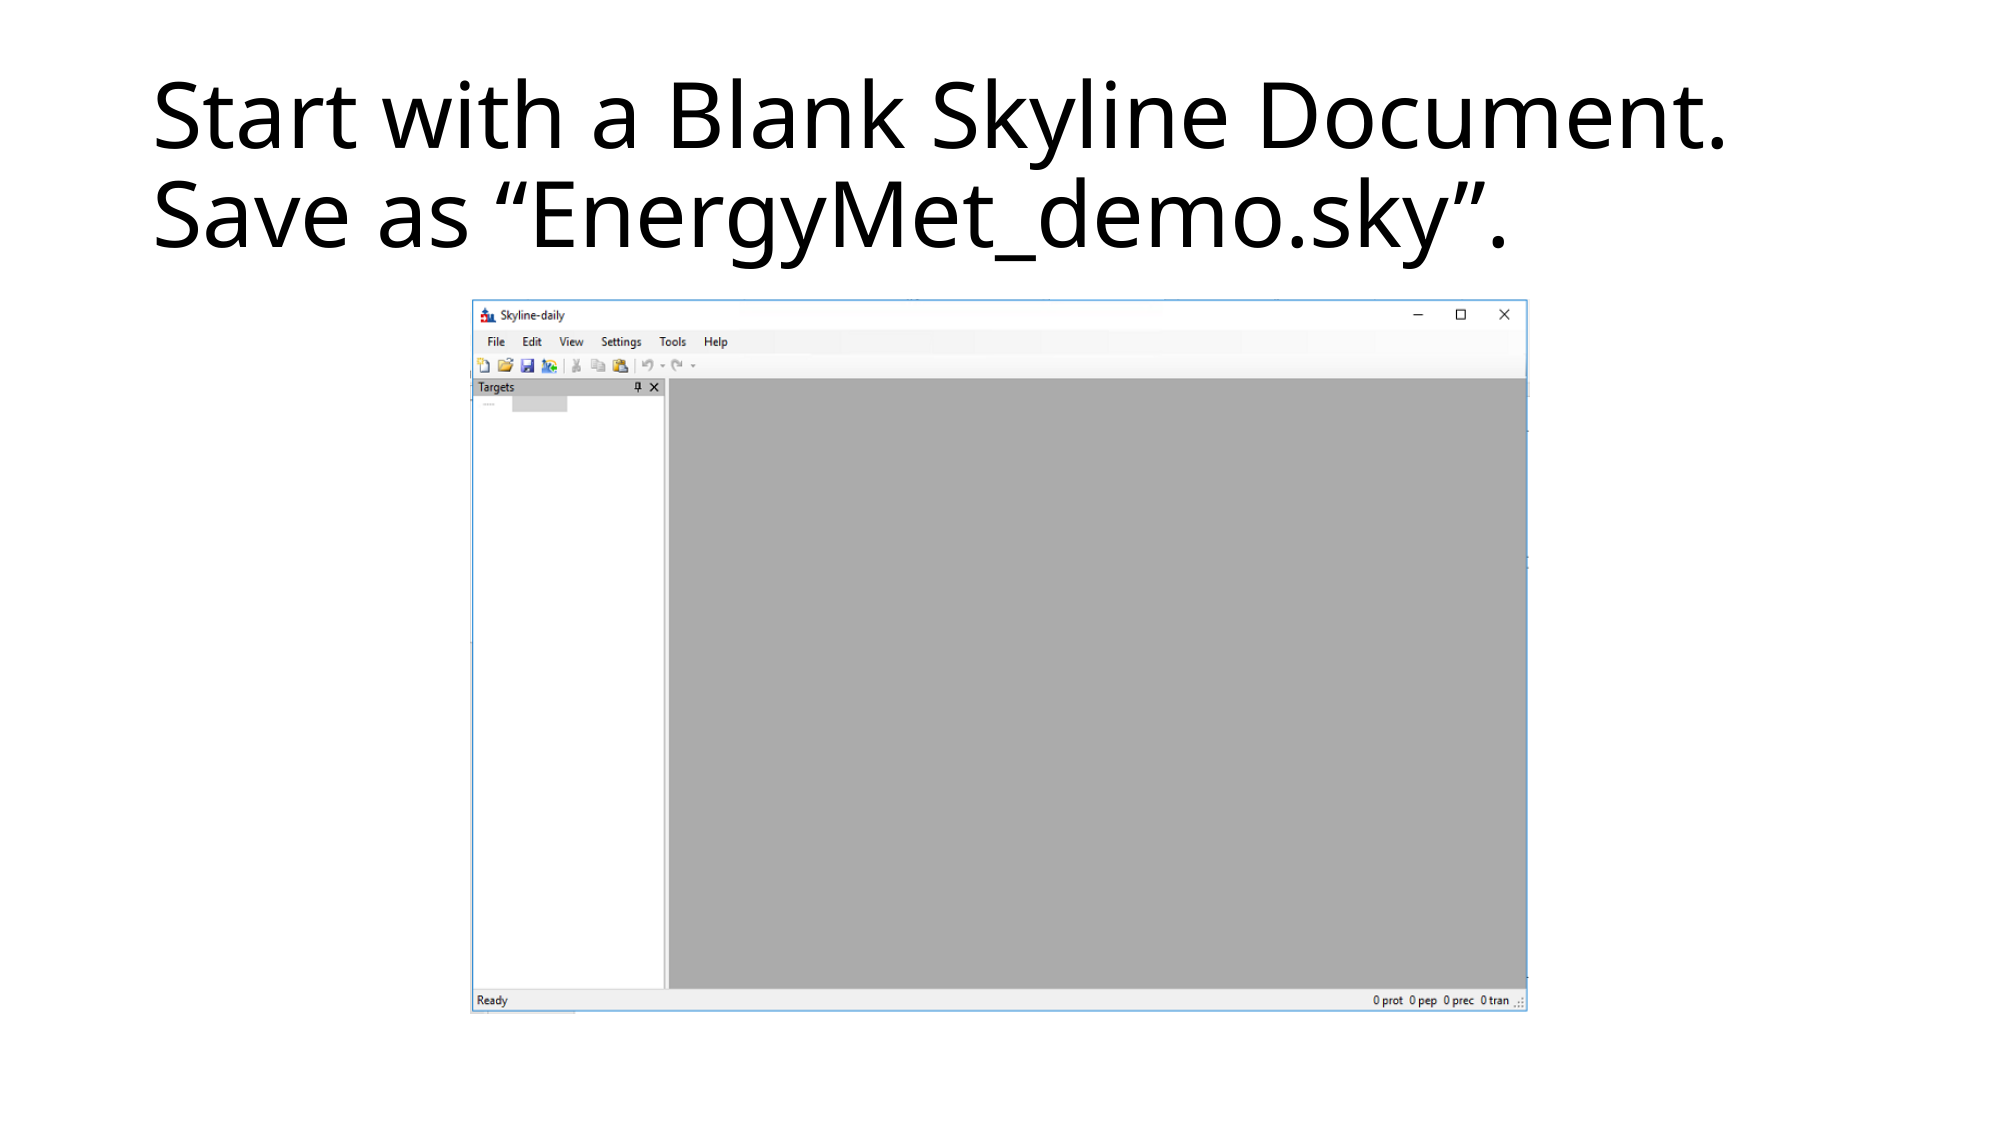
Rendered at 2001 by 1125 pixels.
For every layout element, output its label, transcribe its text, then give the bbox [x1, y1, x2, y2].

title Start with a Blank Skyline Document. Save as “EnergyMet_demo.sky”. [137, 59, 1863, 278]
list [470, 299, 1530, 1014]
